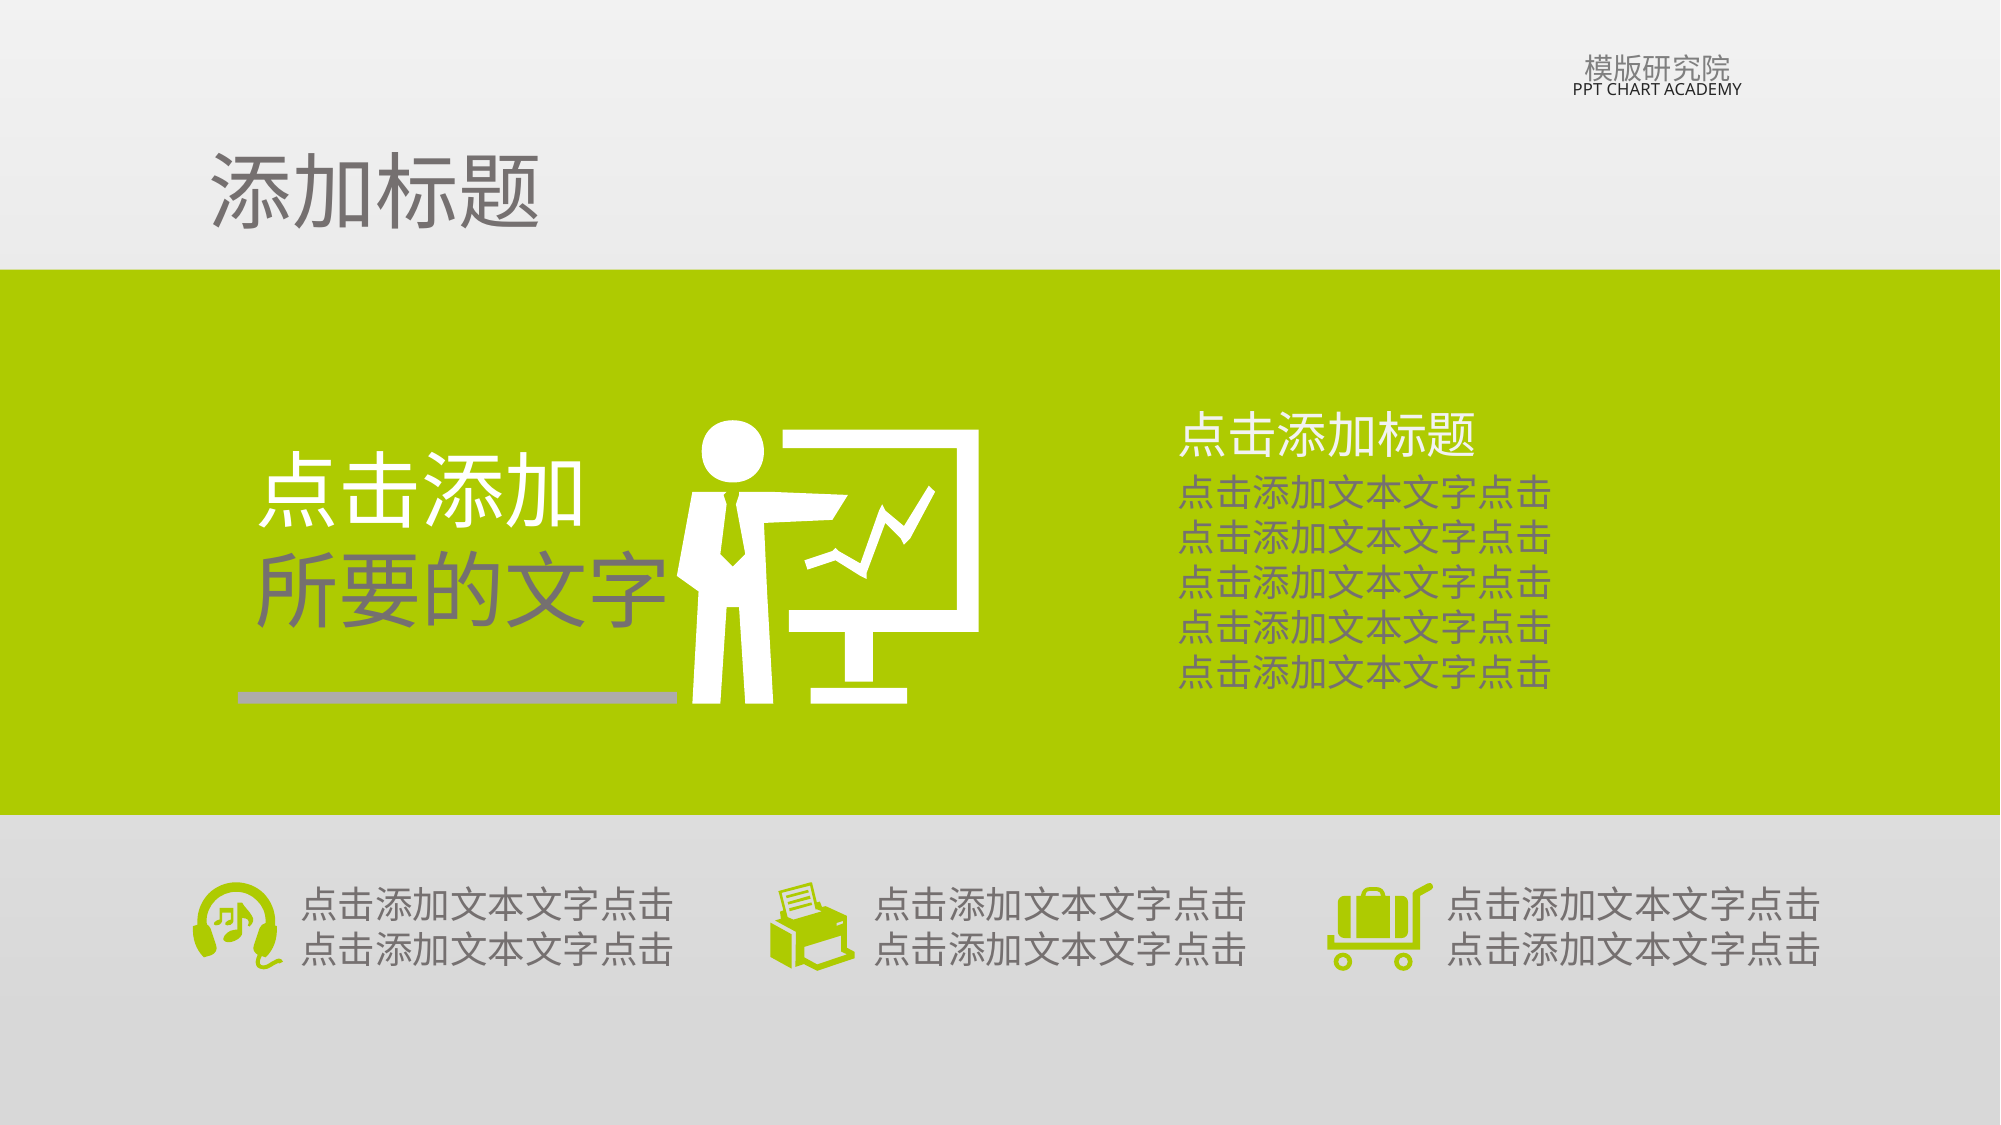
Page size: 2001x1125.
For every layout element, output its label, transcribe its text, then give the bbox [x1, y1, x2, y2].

text_box 点击添加标题 [1162, 395, 1493, 471]
text_box [237, 691, 677, 704]
text_box 点击添加文本文字点击 点击添加文本文字点击 [1431, 873, 1837, 979]
text_box [192, 882, 284, 970]
text_box 点击添加文本文字点击 点击添加文本文字点击 [858, 873, 1264, 979]
text_box 点击添加文本文字点击 点击添加文本文字点击 点击添加文本文字点击 点击添加文本文字点击 点击添加文本文字点击 [1162, 461, 1568, 702]
text_box [775, 882, 855, 971]
text_box [770, 922, 792, 969]
text_box 点击添加 所要的文字 [240, 430, 687, 646]
text_box [0, 269, 2000, 815]
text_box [1568, 42, 1747, 100]
text_box [782, 429, 979, 682]
text_box [687, 491, 848, 704]
text_box [1327, 883, 1434, 950]
text_box [1394, 952, 1413, 971]
text_box [701, 420, 764, 483]
text_box 点击添加文本文字点击 点击添加文本文字点击 [285, 873, 690, 979]
text_box [810, 687, 908, 704]
text_box 添加标题 [194, 131, 557, 246]
text_box [1333, 952, 1353, 971]
